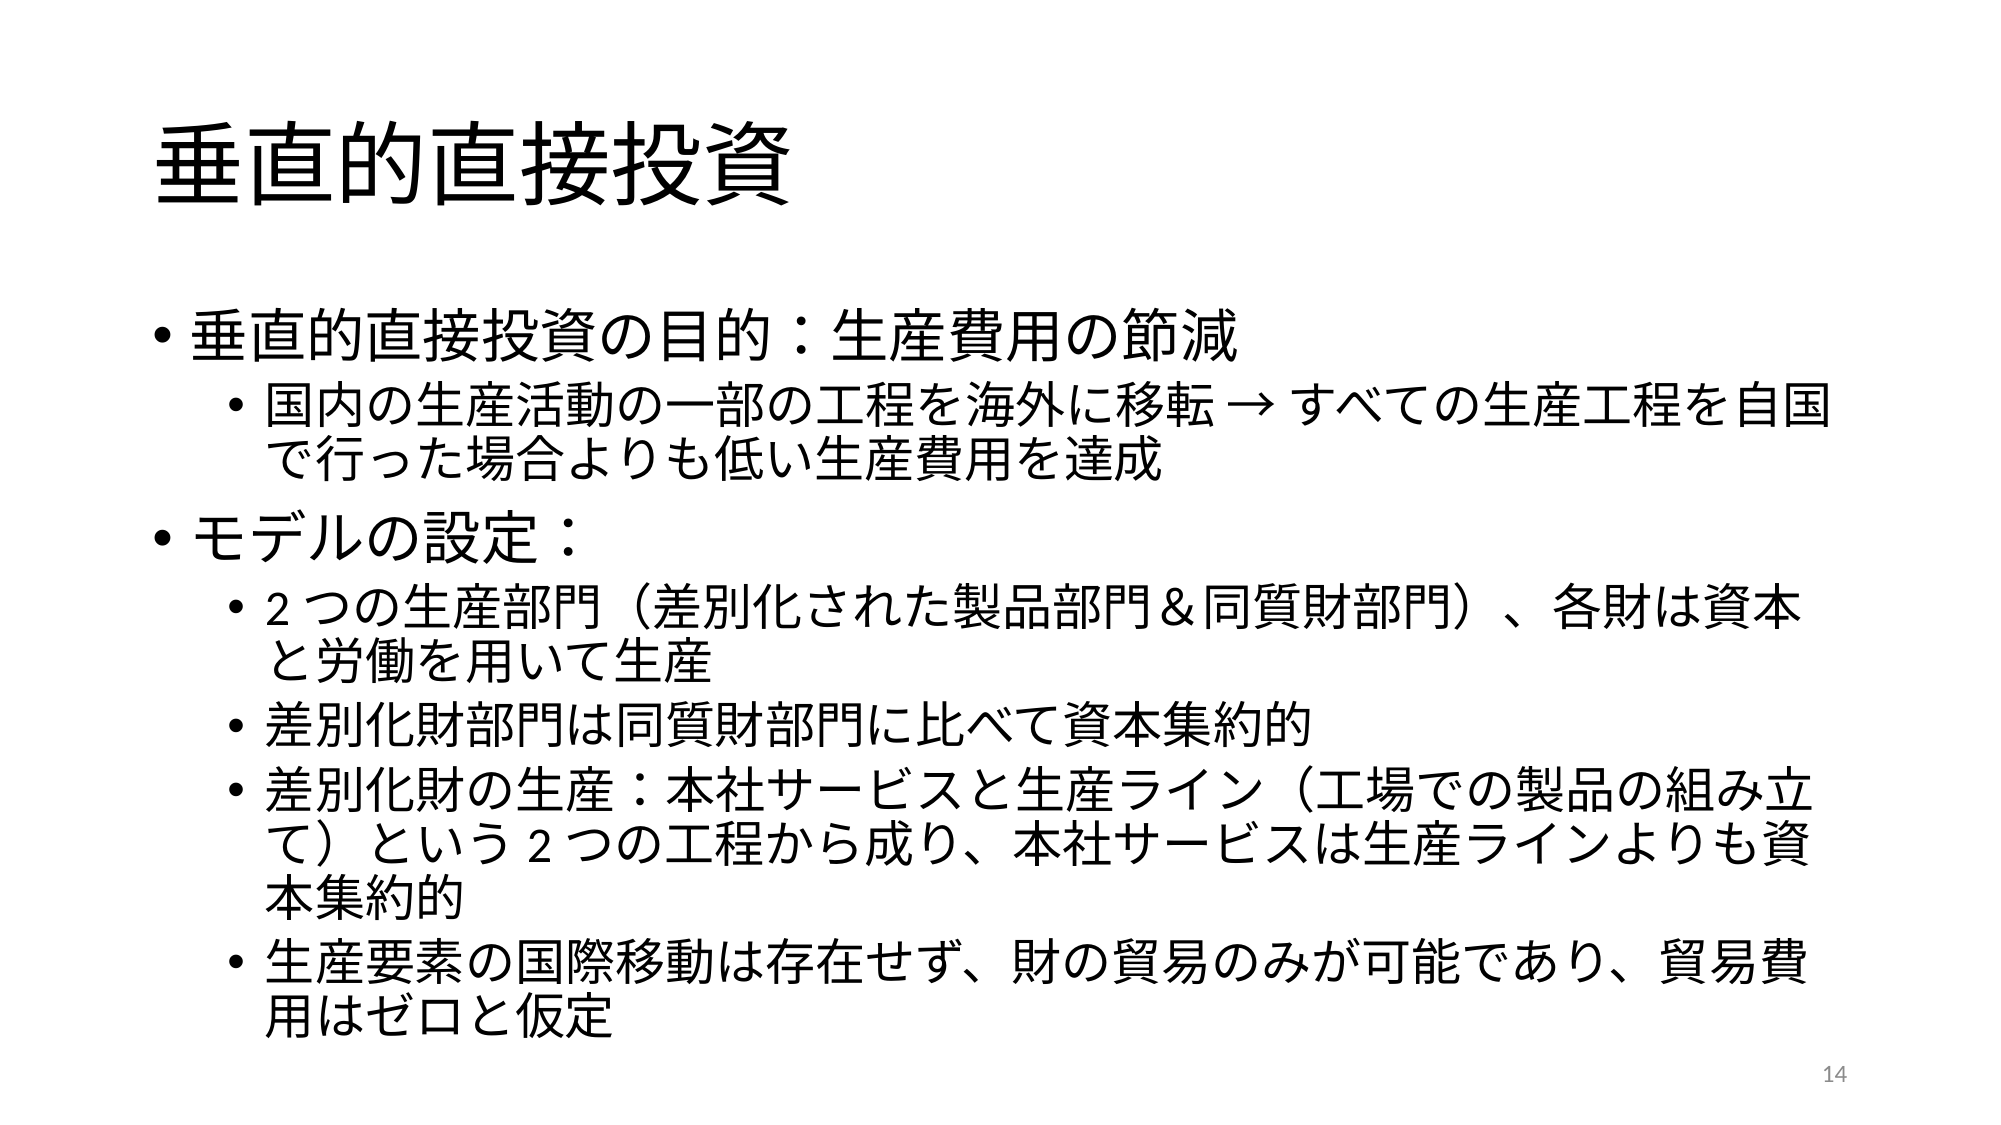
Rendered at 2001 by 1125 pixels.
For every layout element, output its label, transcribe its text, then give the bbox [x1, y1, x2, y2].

list 垂直的直接投資の目的：生産費用の節減 国内の生産活動の一部の工程を海外に移転 → すべての生産工程を自国で行った場合よりも低い生産費用を達成 モデルの設定： 2つの生産部門（差別化された製品部門＆同質財部門）、各財は資本と労働を用いて生産 差別化財部門は同質財部門に比べて資本集約的 差別化財の生産：本社サービスと生産ライン（工場での製品の組み立て）という2つの工程から成り、本社サービスは生産ラインよりも資本集約的 生産要素の国際移動は存在せず、財の貿易のみが可能であり、貿易費用はゼロと仮定 [137, 299, 1863, 1014]
title 垂直的直接投資 [137, 59, 1863, 278]
slide_number 14 [1412, 1042, 1863, 1103]
